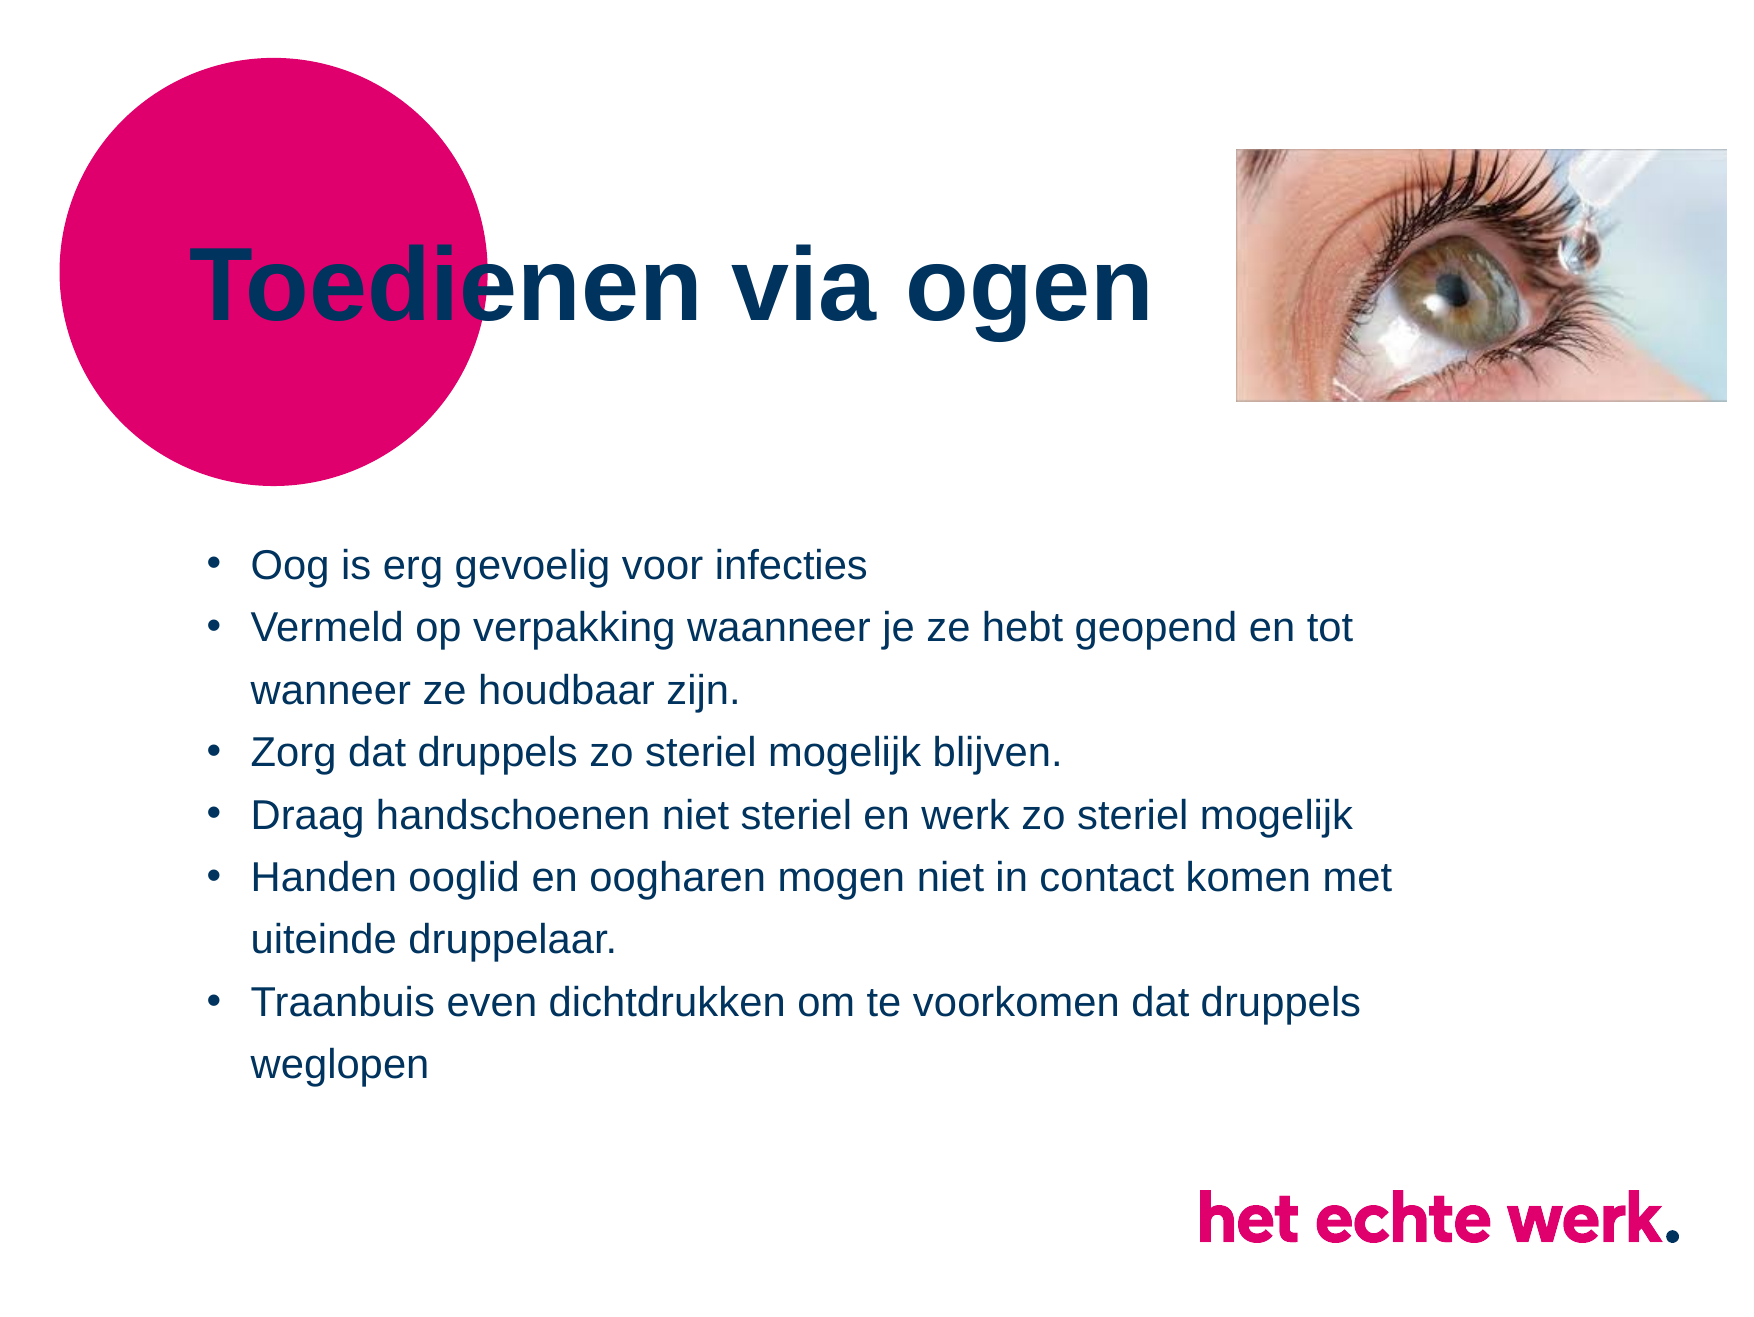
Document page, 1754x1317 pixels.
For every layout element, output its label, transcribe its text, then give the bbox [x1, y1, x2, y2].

picture [1191, 1184, 1754, 1317]
title Toedienen via ogen [189, 61, 1482, 490]
picture [1236, 149, 1727, 402]
list Oog is erg gevoelig voor infecties Vermeld op verpakking waanneer je ze hebt geopend en tot wanneer ze houdbaar zijn. Zorg dat druppels zo steriel mogelijk blijven. Draag handschoenen niet steriel en werk zo steriel mogelijk Handen ooglid en oogharen mogen niet in contact komen met uiteinde druppelaar. Traanbuis even dichtdrukken om te voorkomen dat druppels weglopen [206, 525, 1499, 1148]
